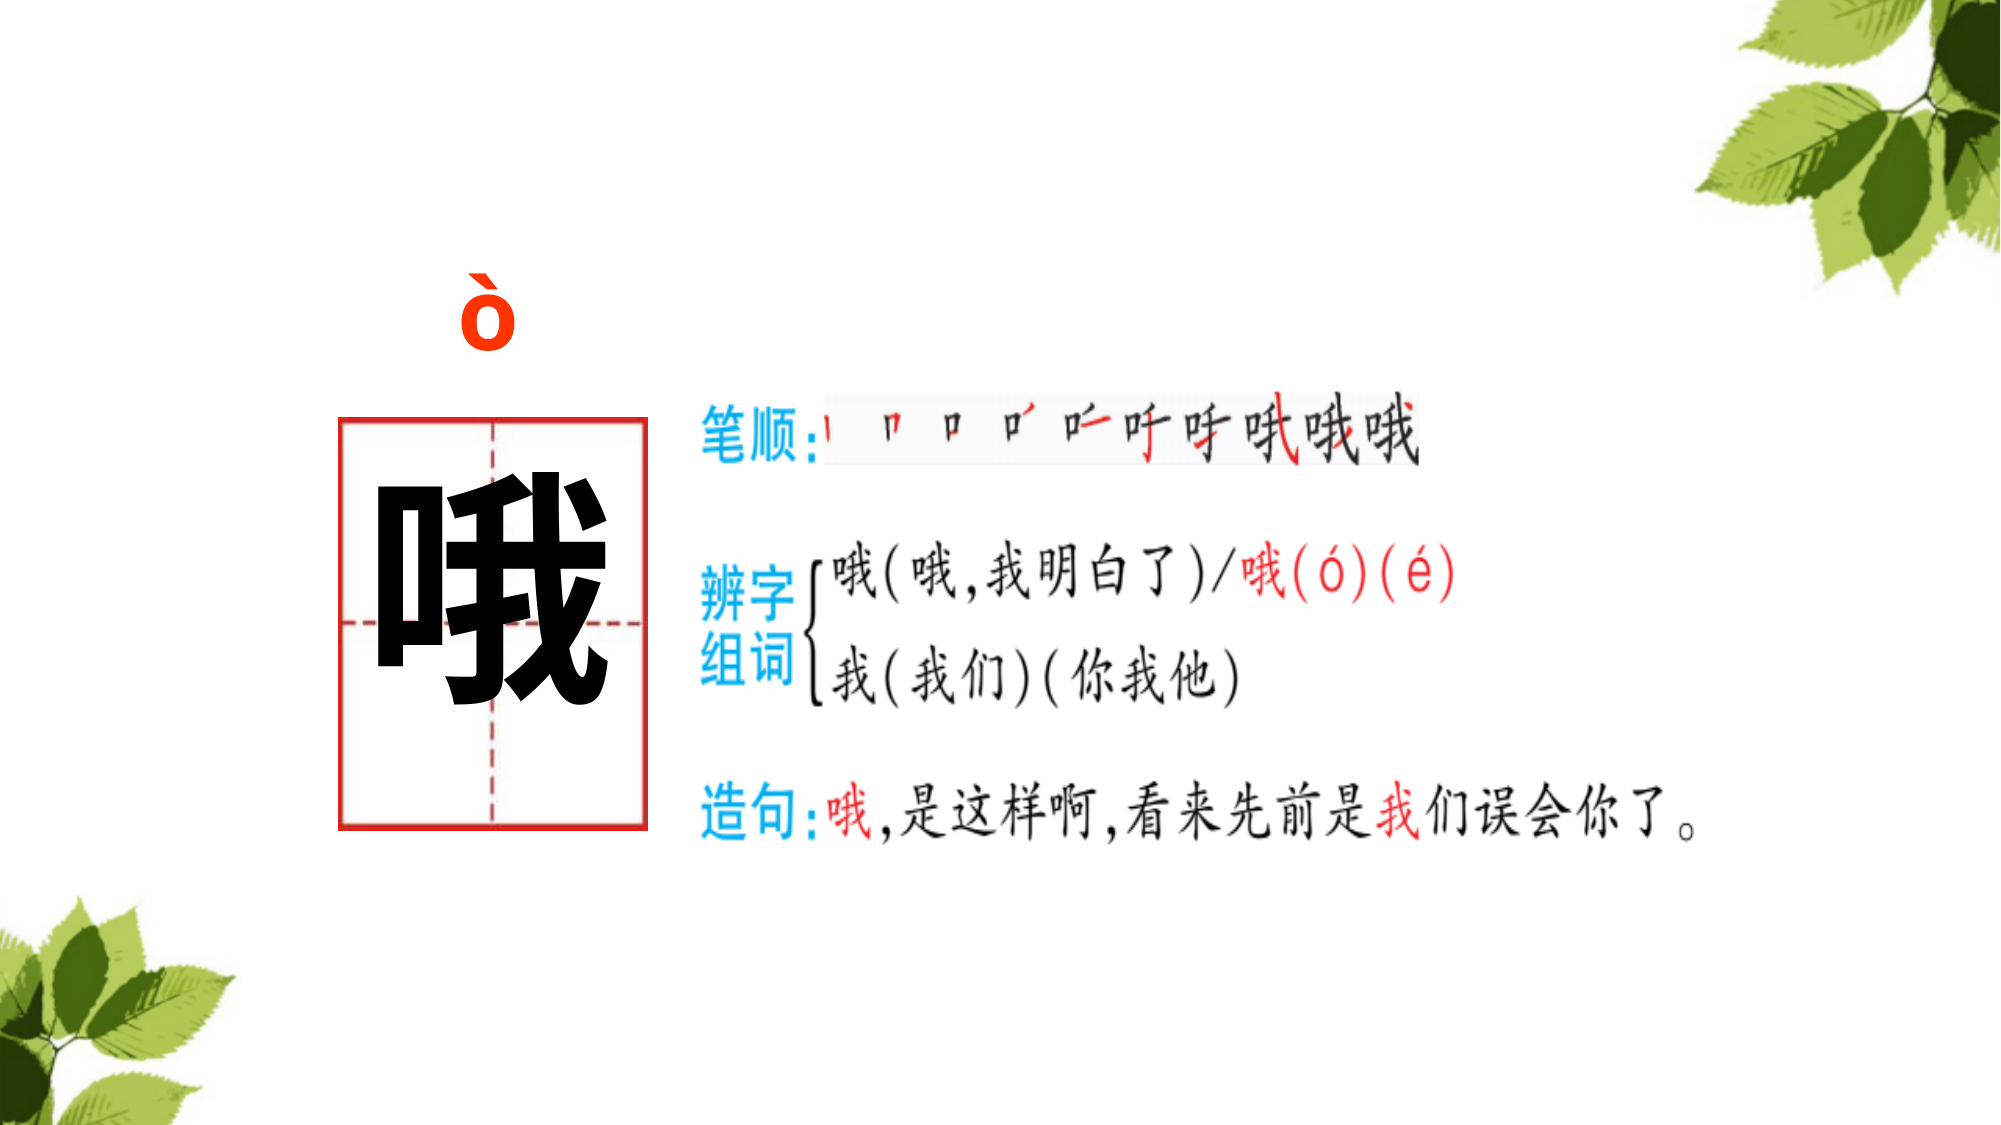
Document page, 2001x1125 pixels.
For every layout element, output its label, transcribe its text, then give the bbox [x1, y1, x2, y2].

picture [1687, 0, 2001, 303]
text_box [337, 417, 648, 831]
picture [696, 765, 1705, 849]
picture [696, 537, 1465, 711]
text_box ò [442, 243, 535, 378]
picture [0, 890, 242, 1125]
picture [696, 386, 1433, 468]
